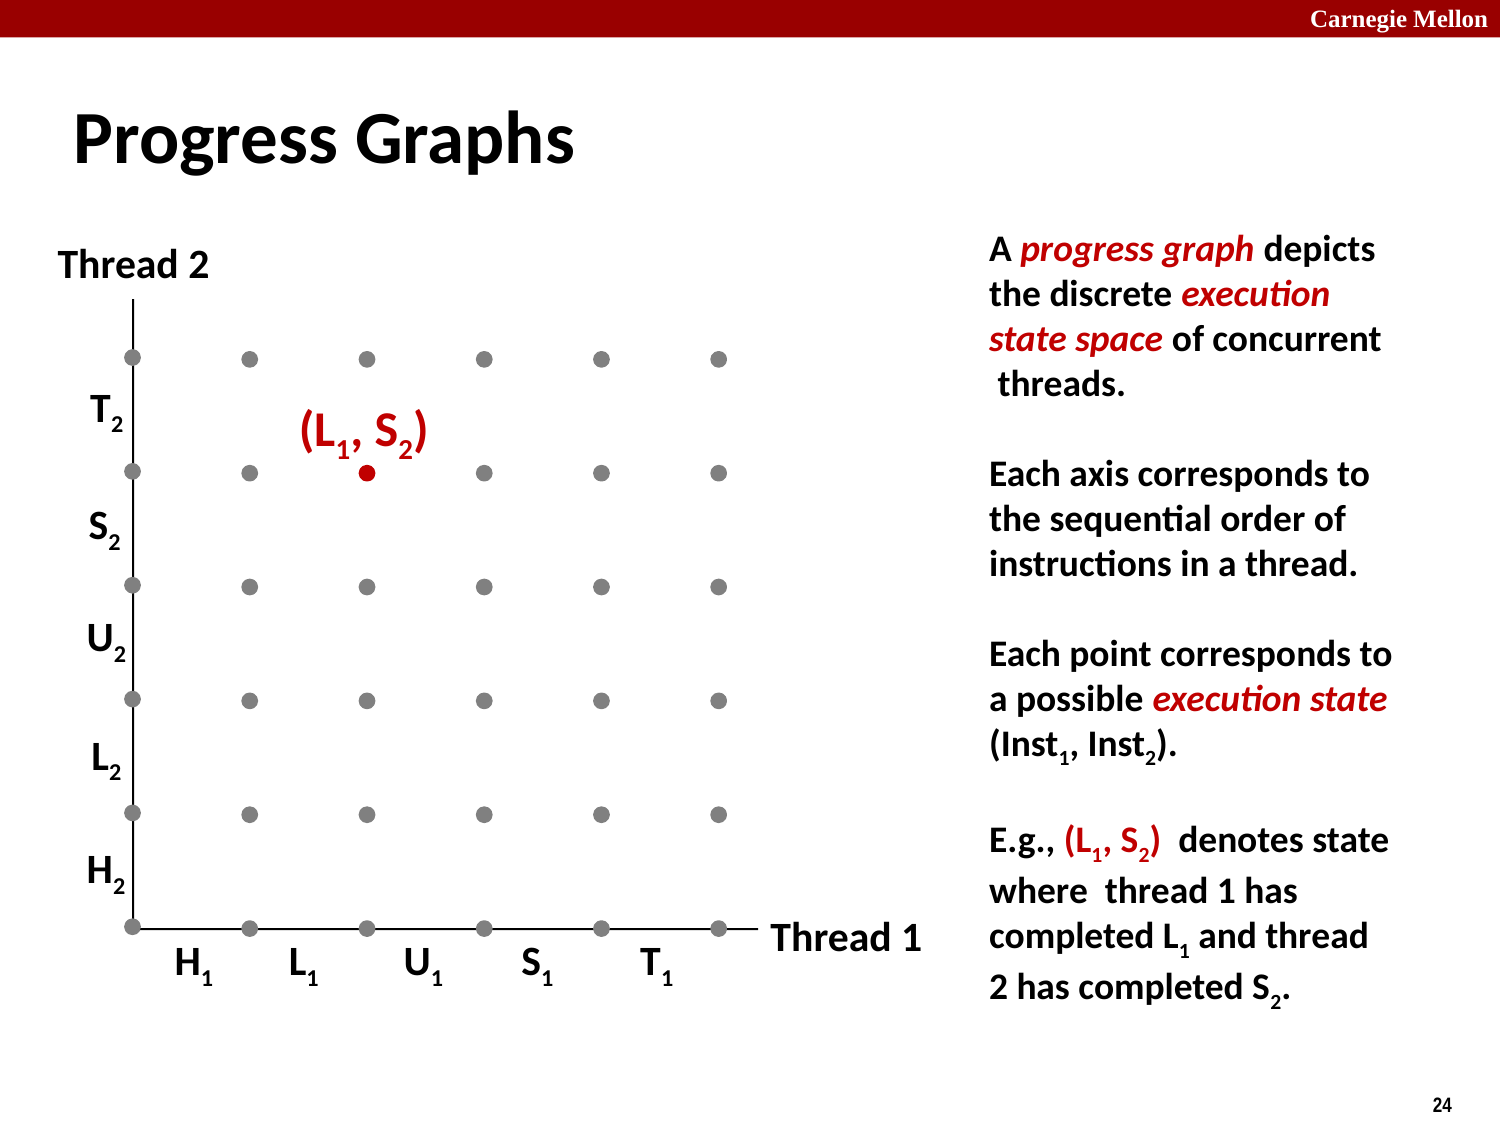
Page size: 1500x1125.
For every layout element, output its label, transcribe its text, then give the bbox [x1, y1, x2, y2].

text_box T2 [75, 373, 120, 445]
text_box S2 [73, 490, 120, 563]
text_box H1 [159, 926, 228, 999]
text_box U2 [71, 602, 120, 675]
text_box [125, 351, 139, 934]
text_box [360, 352, 374, 936]
text_box L2 [76, 720, 120, 793]
text_box (L1, S2) [377, 389, 455, 473]
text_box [712, 352, 726, 936]
text_box Thread 2 [42, 229, 225, 294]
text_box L1 [273, 926, 334, 999]
text_box U1 [388, 926, 458, 999]
text_box S1 [506, 926, 569, 999]
text_box Thread 1 [755, 901, 938, 967]
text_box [243, 352, 257, 936]
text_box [594, 352, 608, 936]
text_box A progress graph depicts the discrete execution state space of concurrent threads. Each axis corresponds to the sequential order of instructions in a thread. Each point corresponds to a possible execution state (Inst1, Inst2). E.g., (L1, S2) denotes state where thread 1 has completed L1 and thread 2 has completed S2. [974, 216, 1409, 1021]
text_box T1 [625, 926, 689, 999]
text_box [477, 352, 491, 936]
title Progress Graphs [58, 71, 1305, 197]
text_box (L1, S2) [284, 389, 355, 473]
text_box H2 [71, 834, 120, 907]
